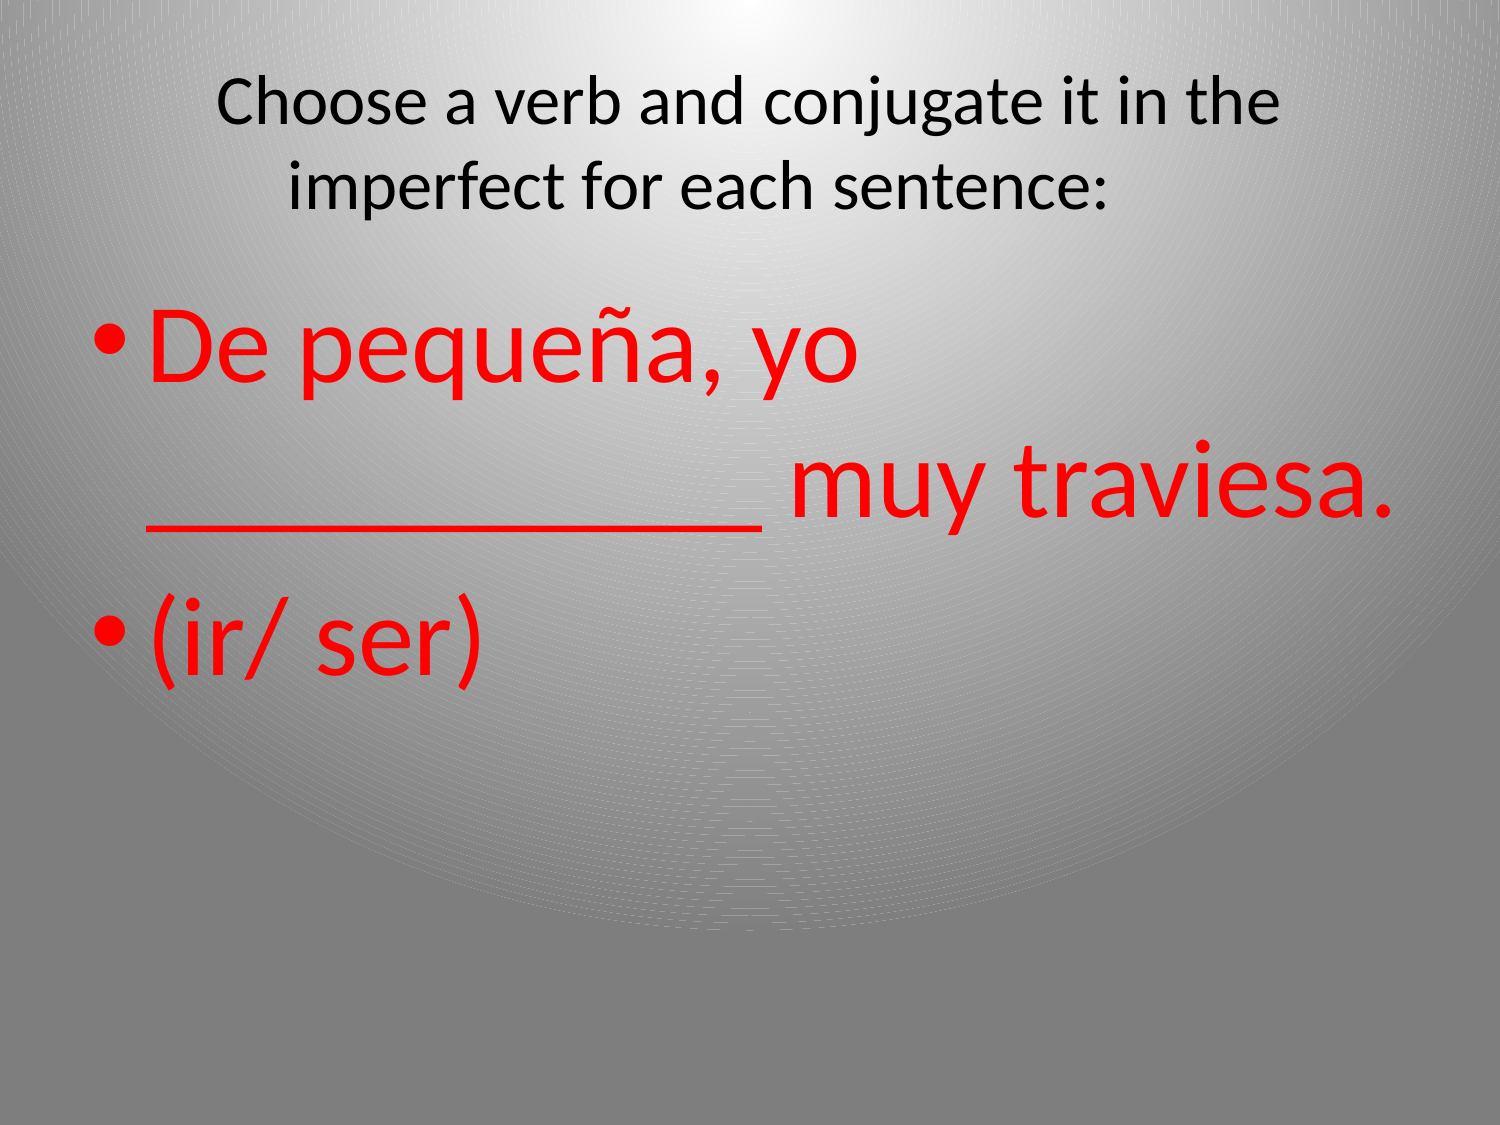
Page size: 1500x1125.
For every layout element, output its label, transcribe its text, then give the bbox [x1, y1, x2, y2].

title Choose a verb and conjugate it in the imperfect for each sentence: [75, 45, 1425, 233]
list De pequeña, yo ___________ muy traviesa. (ir/ ser) [75, 262, 1425, 1005]
